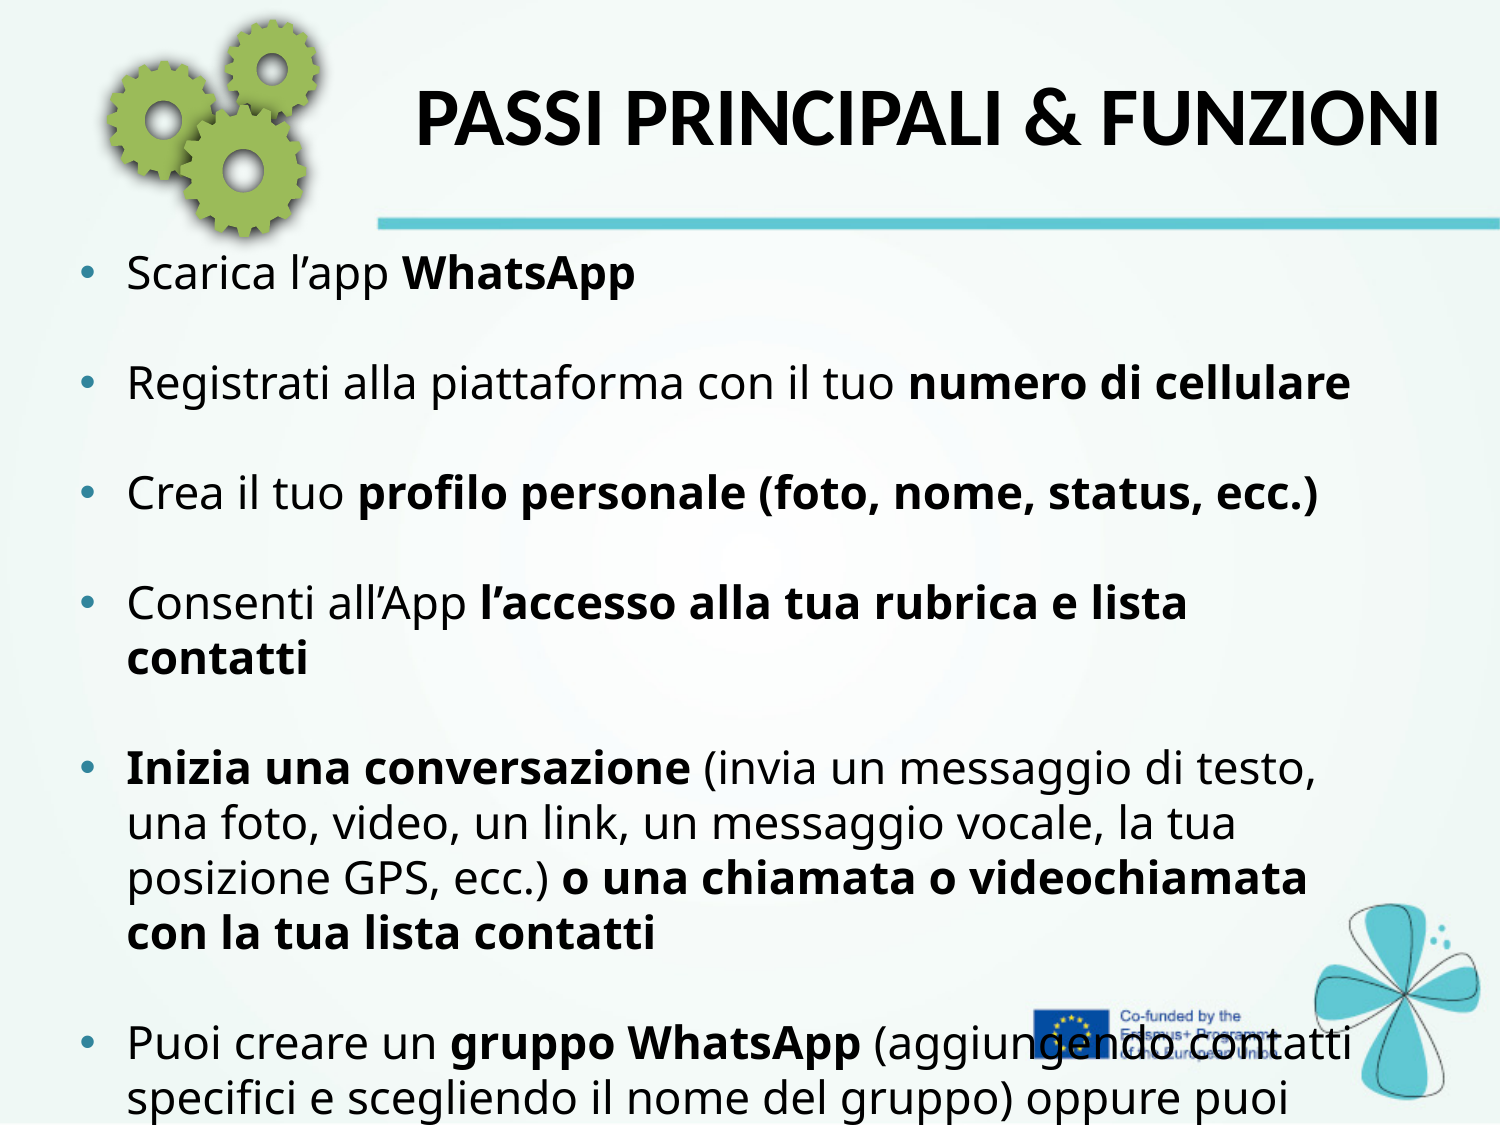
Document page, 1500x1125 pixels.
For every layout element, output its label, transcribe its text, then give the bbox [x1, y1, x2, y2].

text_box Scarica l’app WhatsApp Registrati alla piattaforma con il tuo numero di cellulare Crea il tuo profilo personale (foto, nome, status, ecc.) Consenti all’App l’accesso alla tua rubrica e lista contatti Inizia una conversazione (invia un messaggio di testo, una foto, video, un link, un messaggio vocale, la tua posizione GPS, ecc.) o una chiamata o videochiamata con la tua lista contatti Puoi creare un gruppo WhatsApp (aggiungendo contatti specifici e scegliendo il nome del gruppo) oppure puoi essere invitato a prendere parte ad un gruppo specifico [64, 236, 1387, 1125]
picture [0, 0, 1500, 1125]
text_box PASSI PRINCIPALI & FUNZIONI [325, 55, 1459, 170]
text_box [106, 19, 320, 237]
